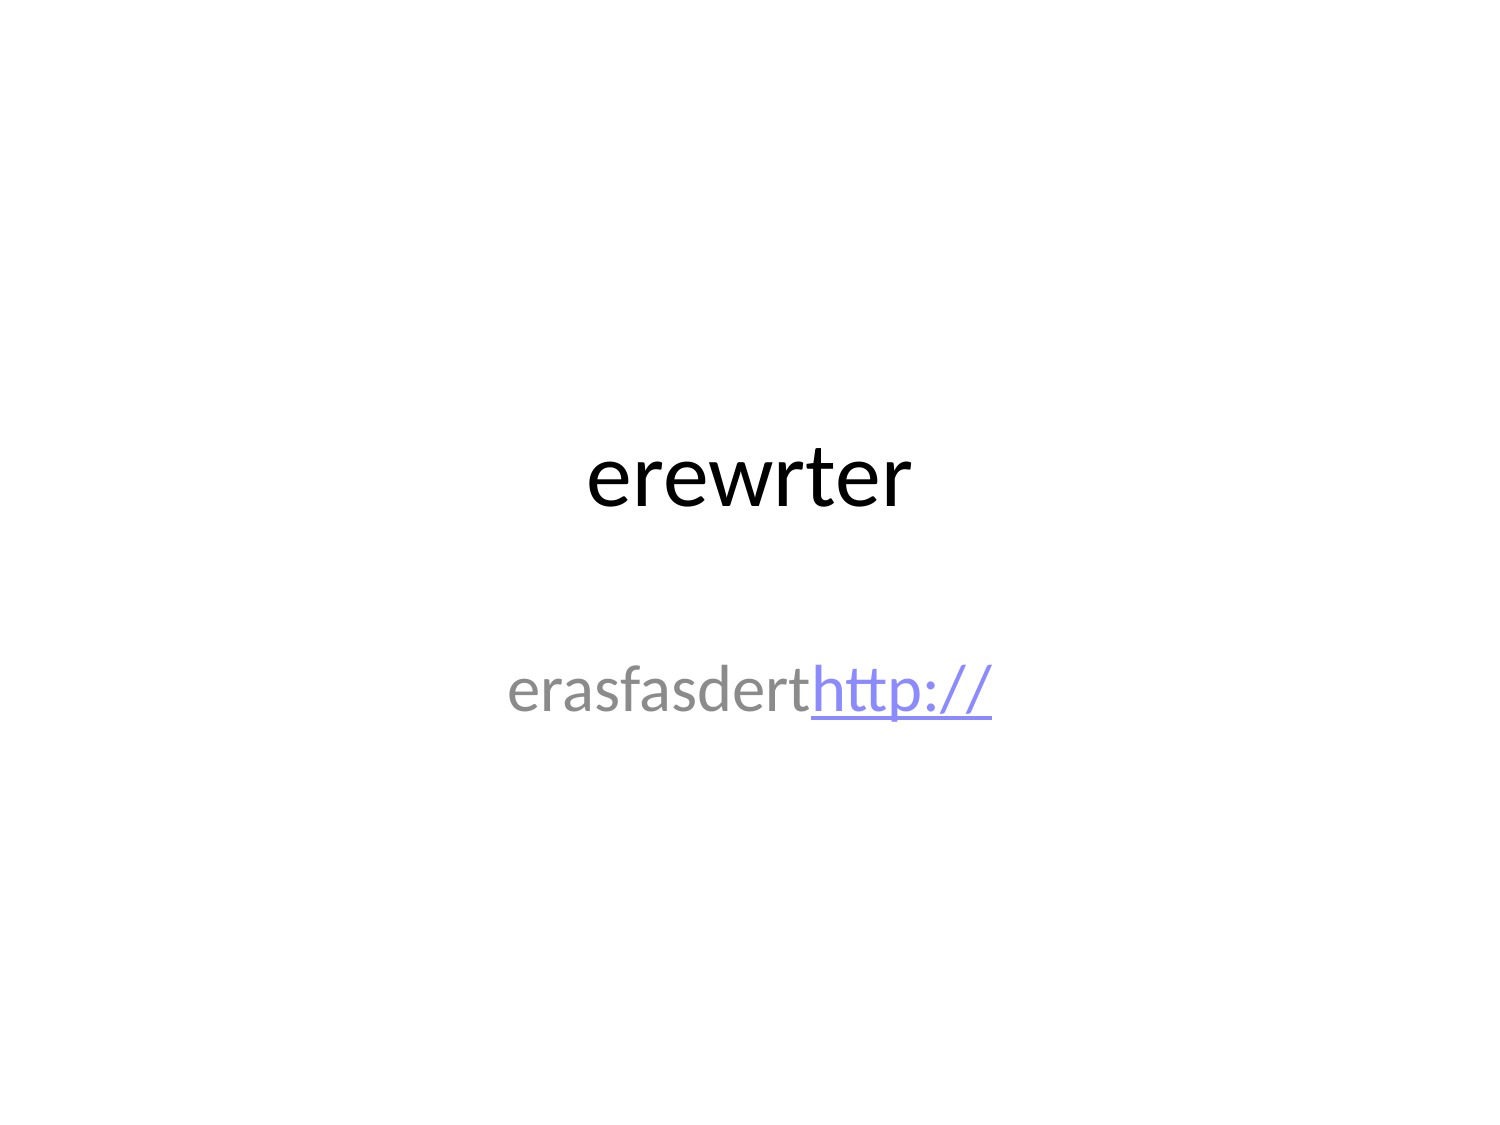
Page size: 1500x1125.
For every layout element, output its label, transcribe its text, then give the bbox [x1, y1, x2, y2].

subtitle erasfasderthttp:// [225, 637, 1275, 925]
title erewrter [112, 349, 1388, 591]
